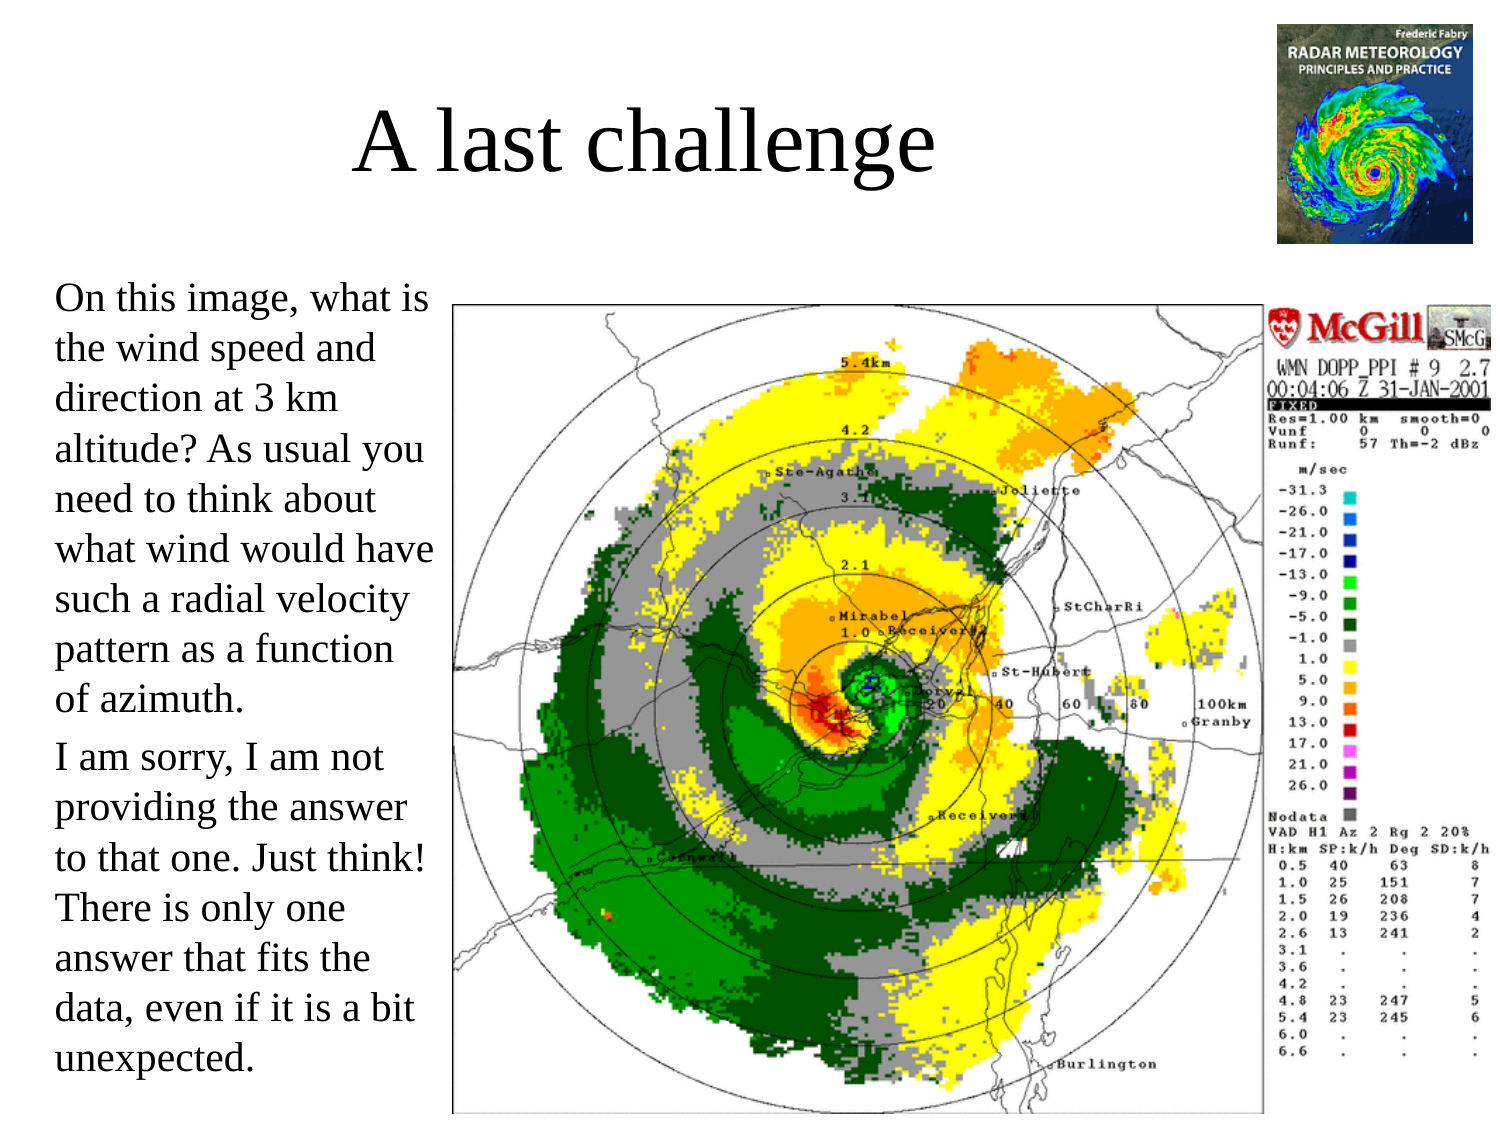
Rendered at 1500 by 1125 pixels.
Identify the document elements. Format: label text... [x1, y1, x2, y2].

footer e05.1: Doppler tutorial – Wind profile retrievals [169, 1053, 446, 1113]
title A last challenge [39, 26, 1250, 244]
list On this image, what is the wind speed and direction at 3 km altitude? As usual you need to think about what wind would have such a radial velocity pattern as a function of azimuth. I am sorry, I am not providing the answer to that one. Just think! There is only one answer that fits the data, even if it is a bit unexpected. [39, 262, 453, 1113]
picture [1277, 24, 1473, 244]
picture [451, 303, 1491, 1115]
